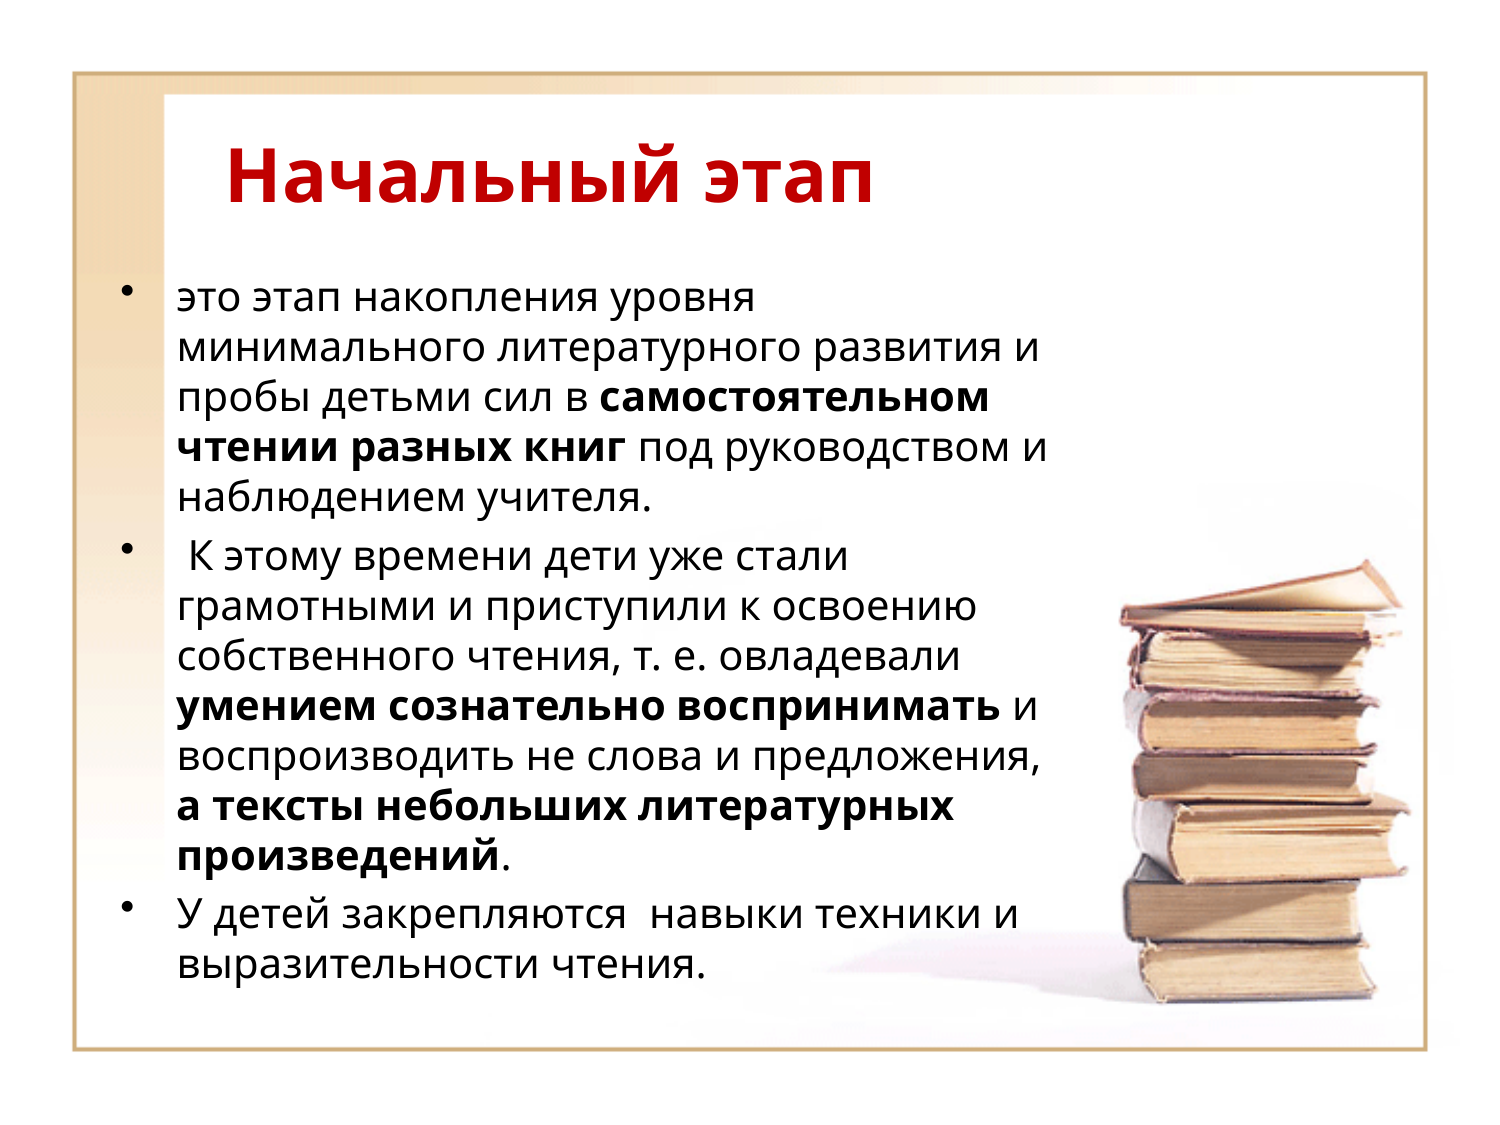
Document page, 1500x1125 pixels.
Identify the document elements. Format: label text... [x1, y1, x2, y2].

list это этап накопления уровня минимального литературного развития и пробы детьми сил в самостоятельном чтении разных книг под руководством и наблюдением учителя. К этому времени дети уже стали грамотными и приступили к освоению собственного чтения, т. е. овладевали умением сознательно воспринимать и воспроизводить не слова и предложения, а тексты небольших литературных произведений. У детей закрепляются навыки техники и выразительности чтения. [105, 262, 1073, 1006]
picture [0, 0, 1500, 1125]
title Начальный этап [209, 112, 1373, 233]
